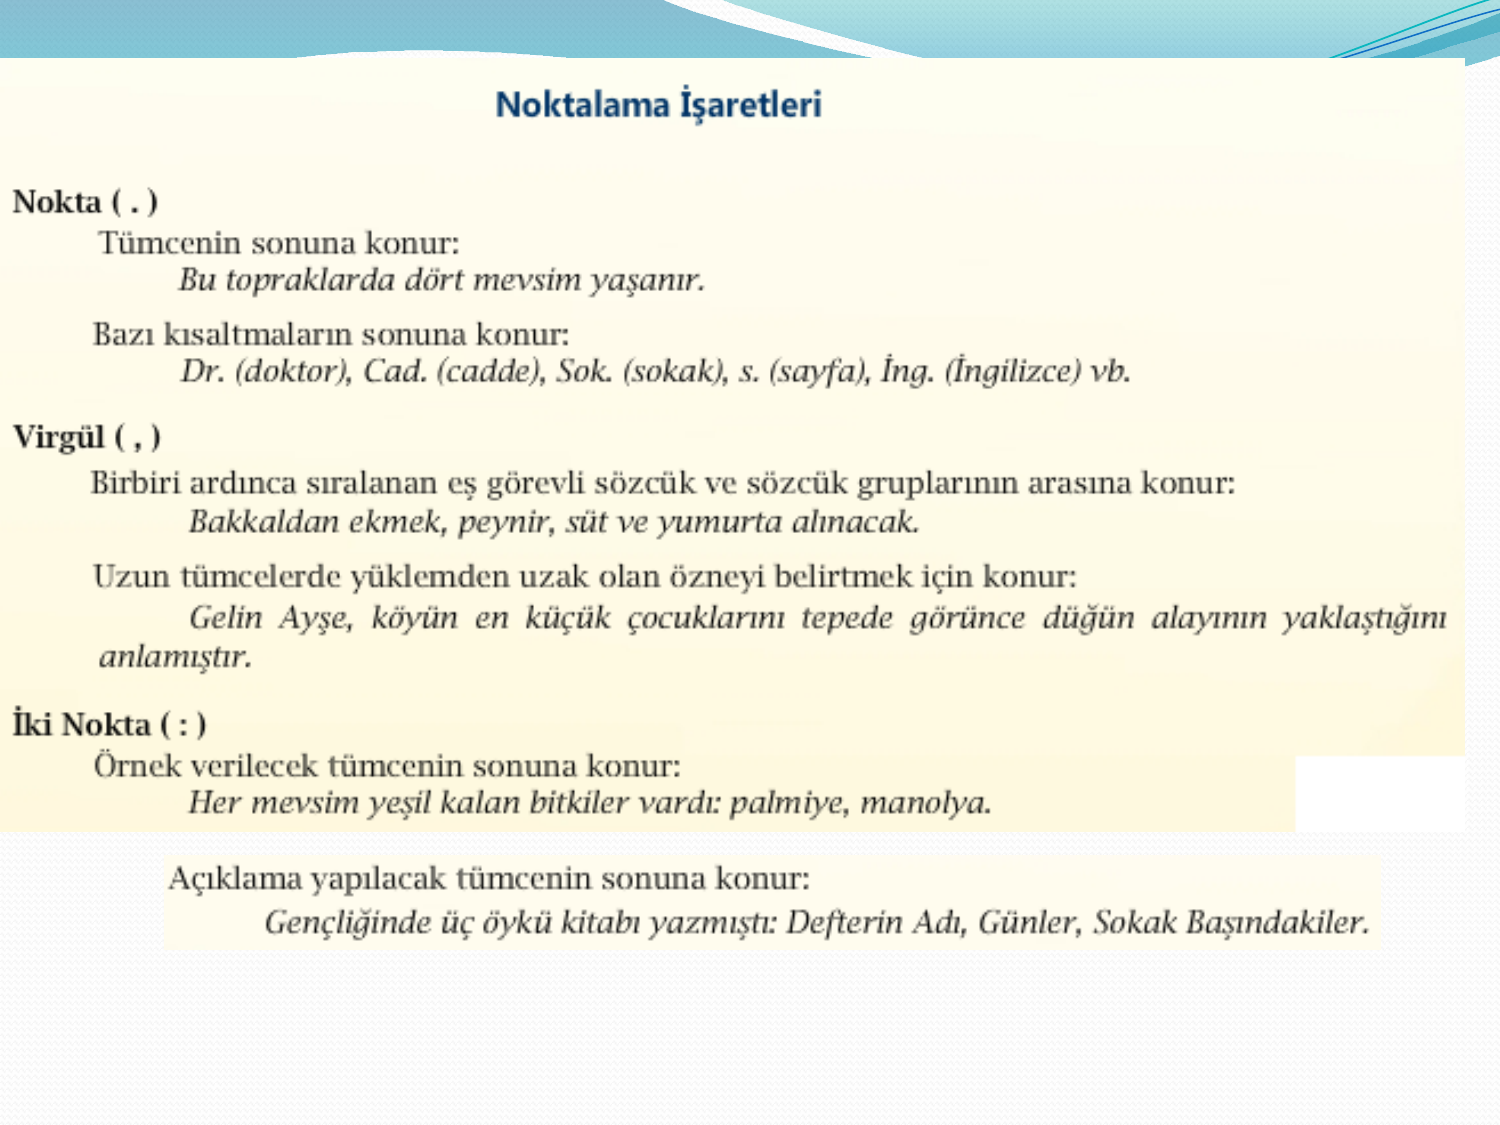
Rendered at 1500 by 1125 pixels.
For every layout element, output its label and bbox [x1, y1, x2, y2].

picture [163, 855, 1381, 950]
picture [0, 58, 1466, 833]
